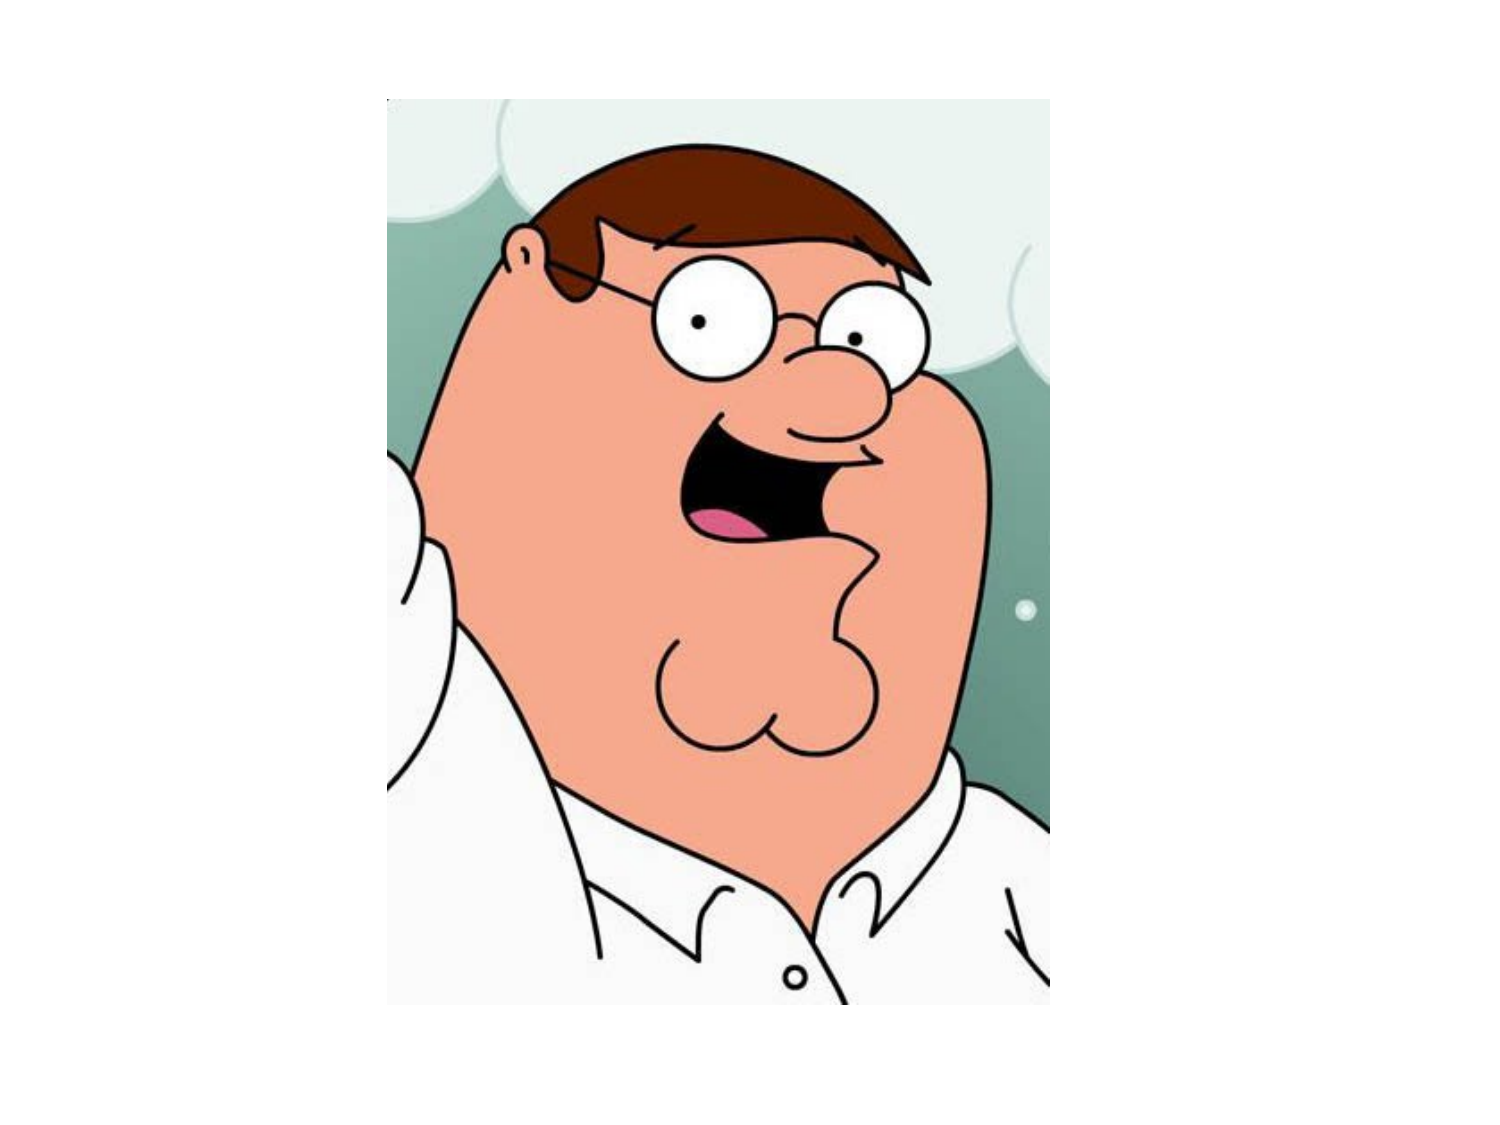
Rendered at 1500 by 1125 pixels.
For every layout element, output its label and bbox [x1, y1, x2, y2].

list [387, 99, 1051, 1006]
